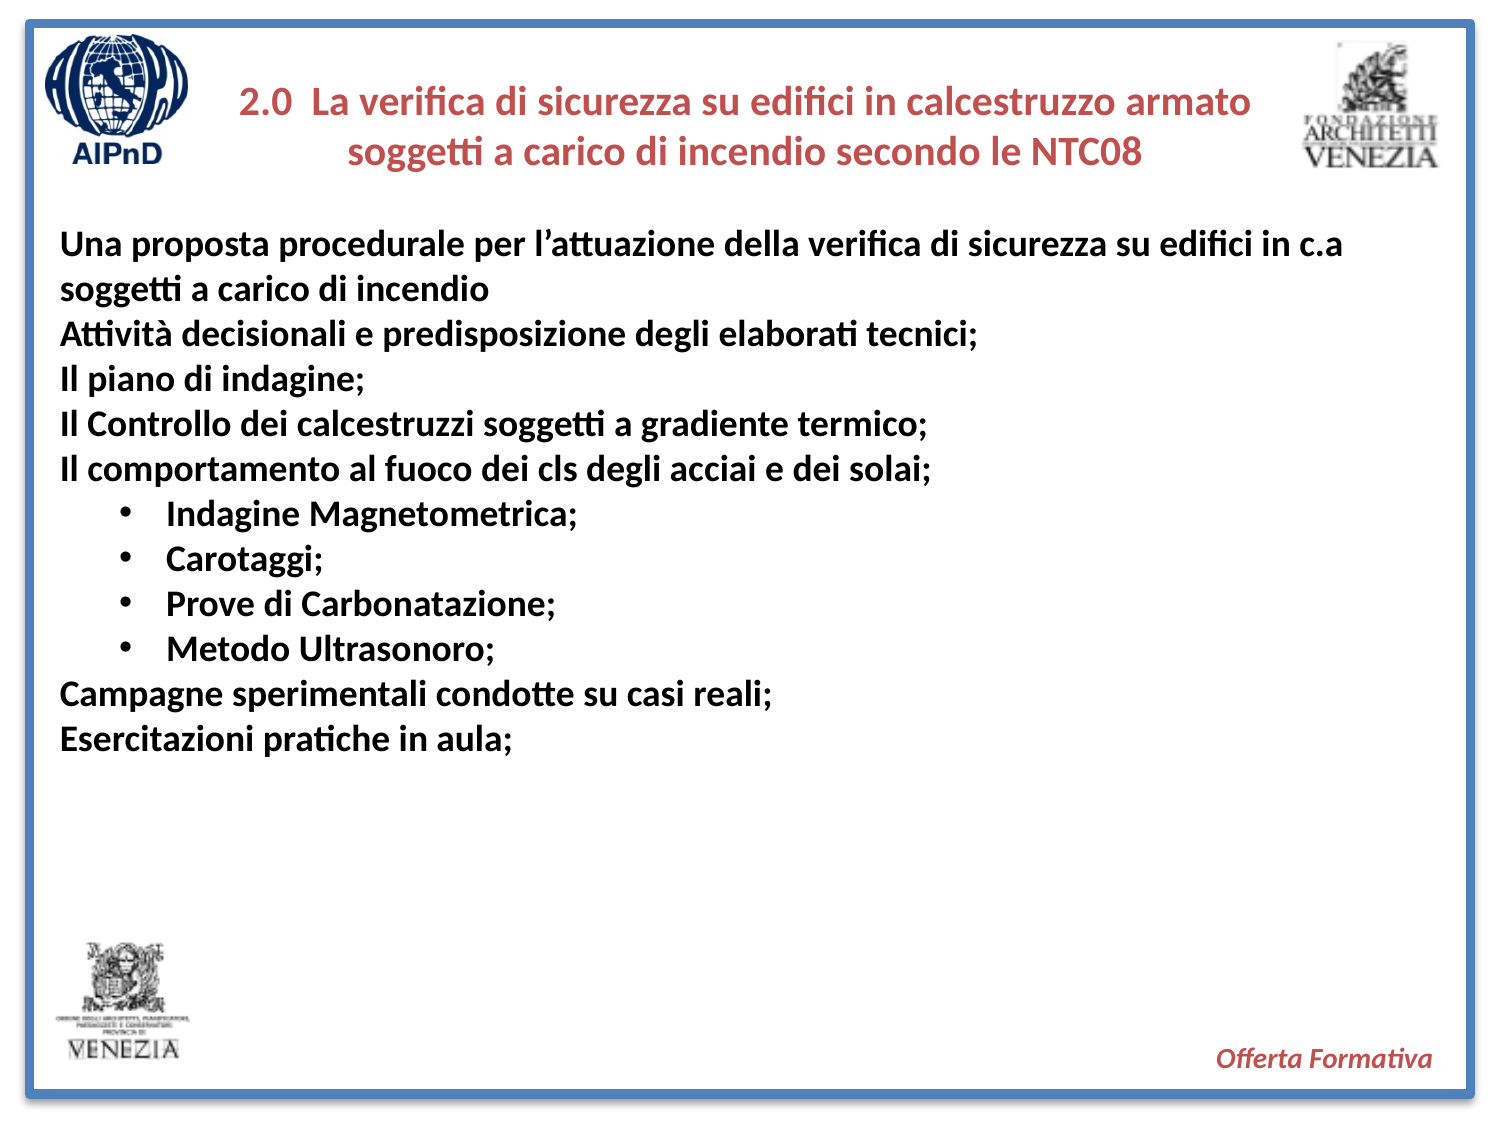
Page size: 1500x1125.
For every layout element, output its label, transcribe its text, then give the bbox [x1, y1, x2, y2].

picture [40, 928, 211, 1082]
text_box 2.0 La verifica di sicurezza su edifici in calcestruzzo armato soggetti a carico di incendio secondo le NTC08 Una proposta procedurale per l’attuazione della verifica di sicurezza su edifici in c.a soggetti a carico di incendio Attività decisionali e predisposizione degli elaborati tecnici; Il piano di indagine; Il Controllo dei calcestruzzi soggetti a gradiente termico; Il comportamento al fuoco dei cls degli acciai e dei solai; Indagine Magnetometrica; Carotaggi; Prove di Carbonatazione; Metodo Ultrasonoro; Campagne sperimentali condotte su casi reali; Esercitazioni pratiche in aula; [29, 66, 1471, 767]
picture [1291, 32, 1457, 184]
text_box [27, 21, 1473, 1096]
picture [45, 34, 188, 165]
text_box Offerta Formativa [785, 1031, 1459, 1082]
